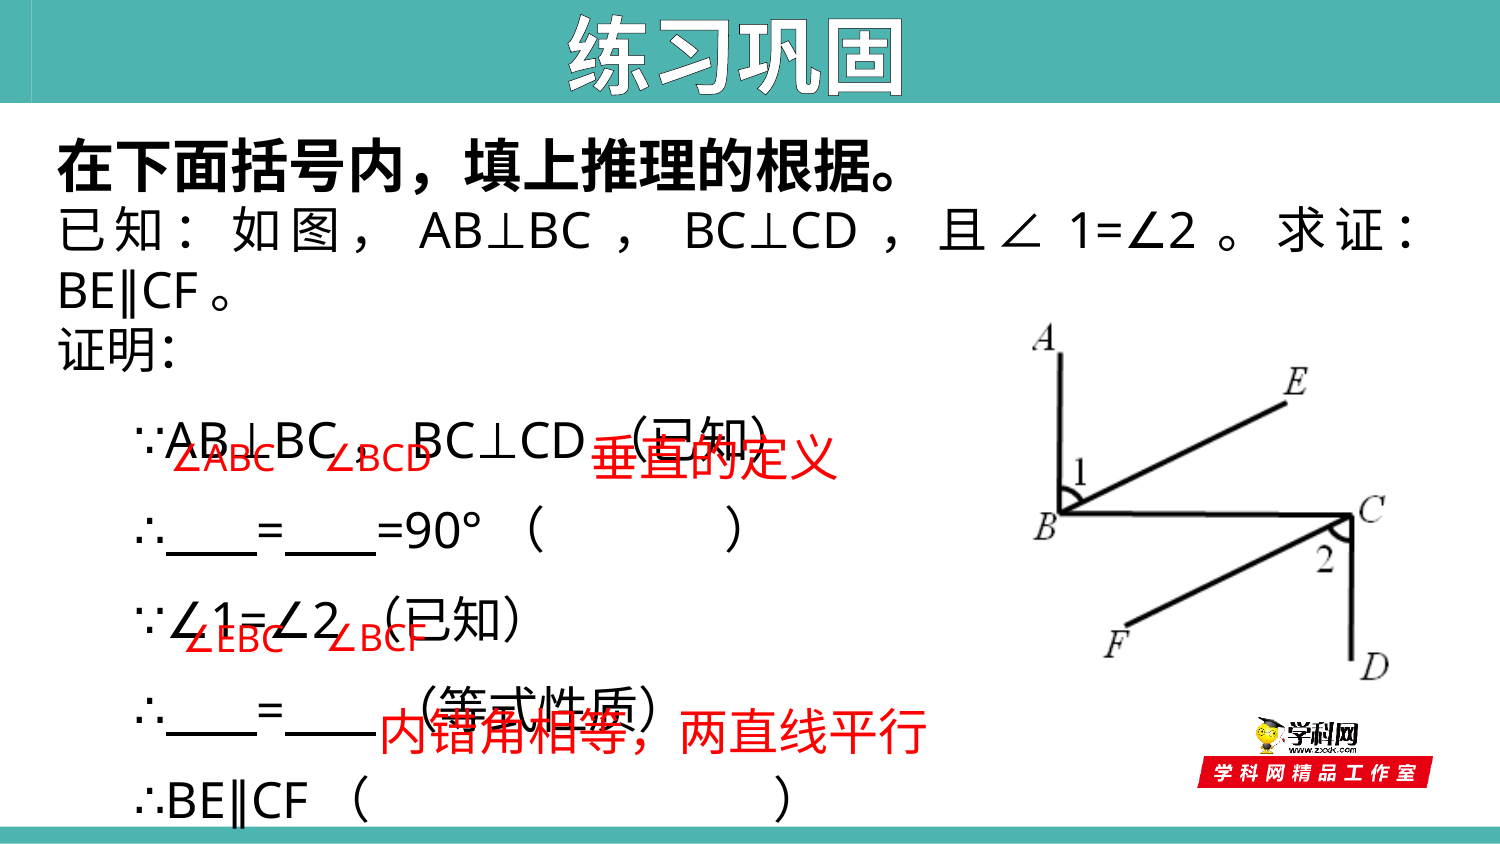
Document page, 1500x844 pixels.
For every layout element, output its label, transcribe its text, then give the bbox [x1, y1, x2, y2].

text_box 垂直的定义 [574, 419, 855, 494]
text_box ∠BCF [310, 606, 442, 666]
picture [1009, 294, 1418, 711]
text_box 内错角相等，两直线平行 [363, 693, 944, 768]
text_box ∠BCD [308, 427, 448, 487]
text_box ∠EBC [167, 607, 300, 668]
text_box 练习巩固 [554, 0, 920, 111]
text_box ∠ABC [155, 426, 291, 487]
text_box 在下面括号内，填上推理的根据。 已知：如图，AB⊥BC，BC⊥CD，且∠1=∠2。求证：BE∥CF。 证明： ∵AB⊥BC，BC⊥CD（已知） ∴ = =90°（ ） ∵∠1=∠2（已知） ∴ = （等式性质） ∴BE∥CF（ ） [41, 121, 1471, 837]
